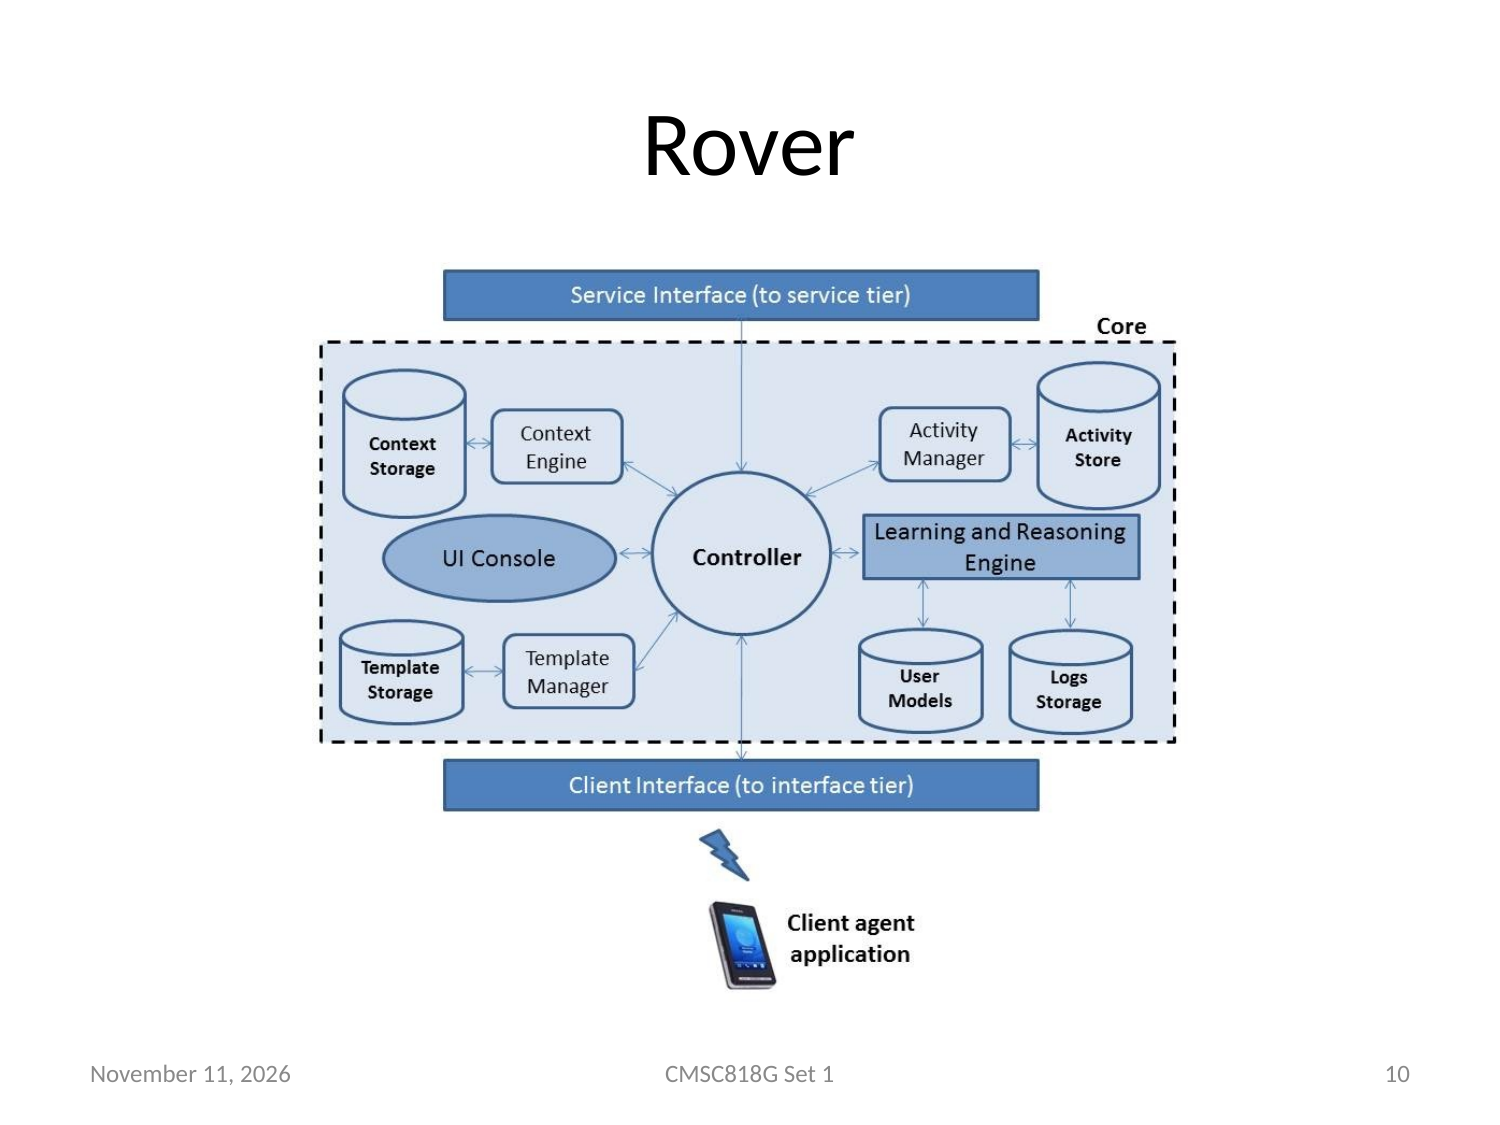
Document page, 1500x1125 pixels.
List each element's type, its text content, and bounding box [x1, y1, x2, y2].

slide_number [75, 1042, 425, 1103]
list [312, 262, 1188, 1005]
slide_number 10 [1074, 1042, 1425, 1103]
footer CMSC818G Set 1 [512, 1042, 988, 1103]
title Rover [75, 45, 1425, 233]
